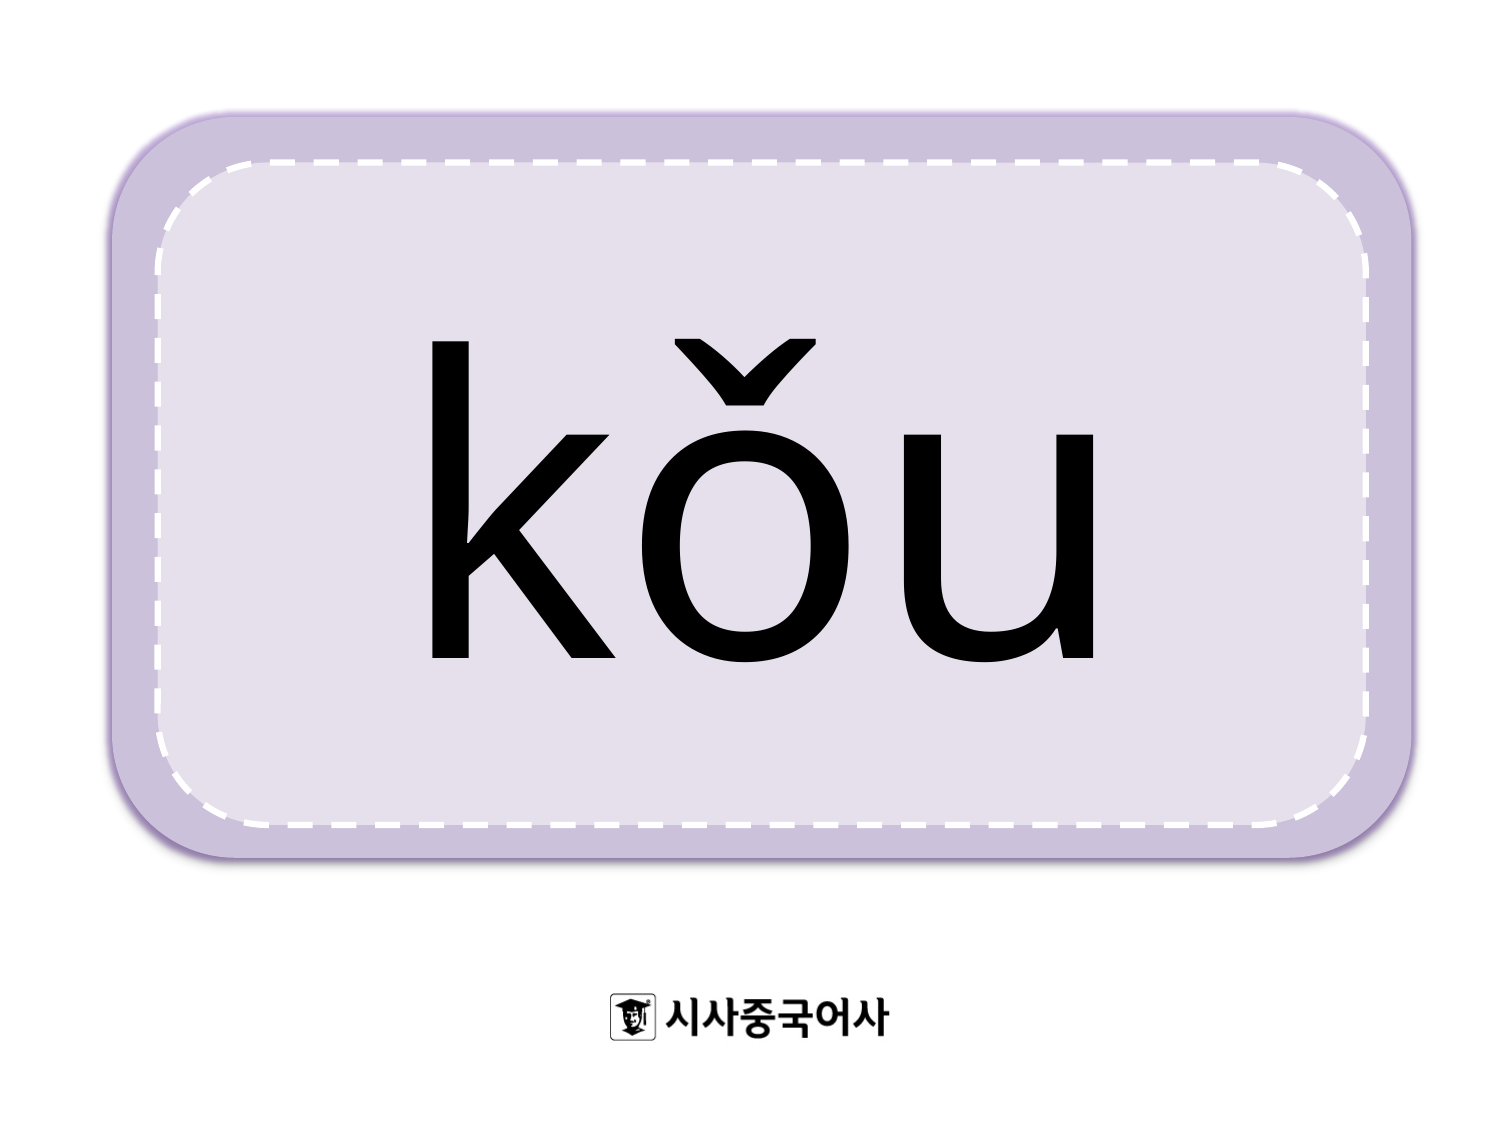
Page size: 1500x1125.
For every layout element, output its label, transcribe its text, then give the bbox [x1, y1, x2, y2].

text_box kǒu [159, 160, 1368, 824]
picture [602, 987, 898, 1047]
